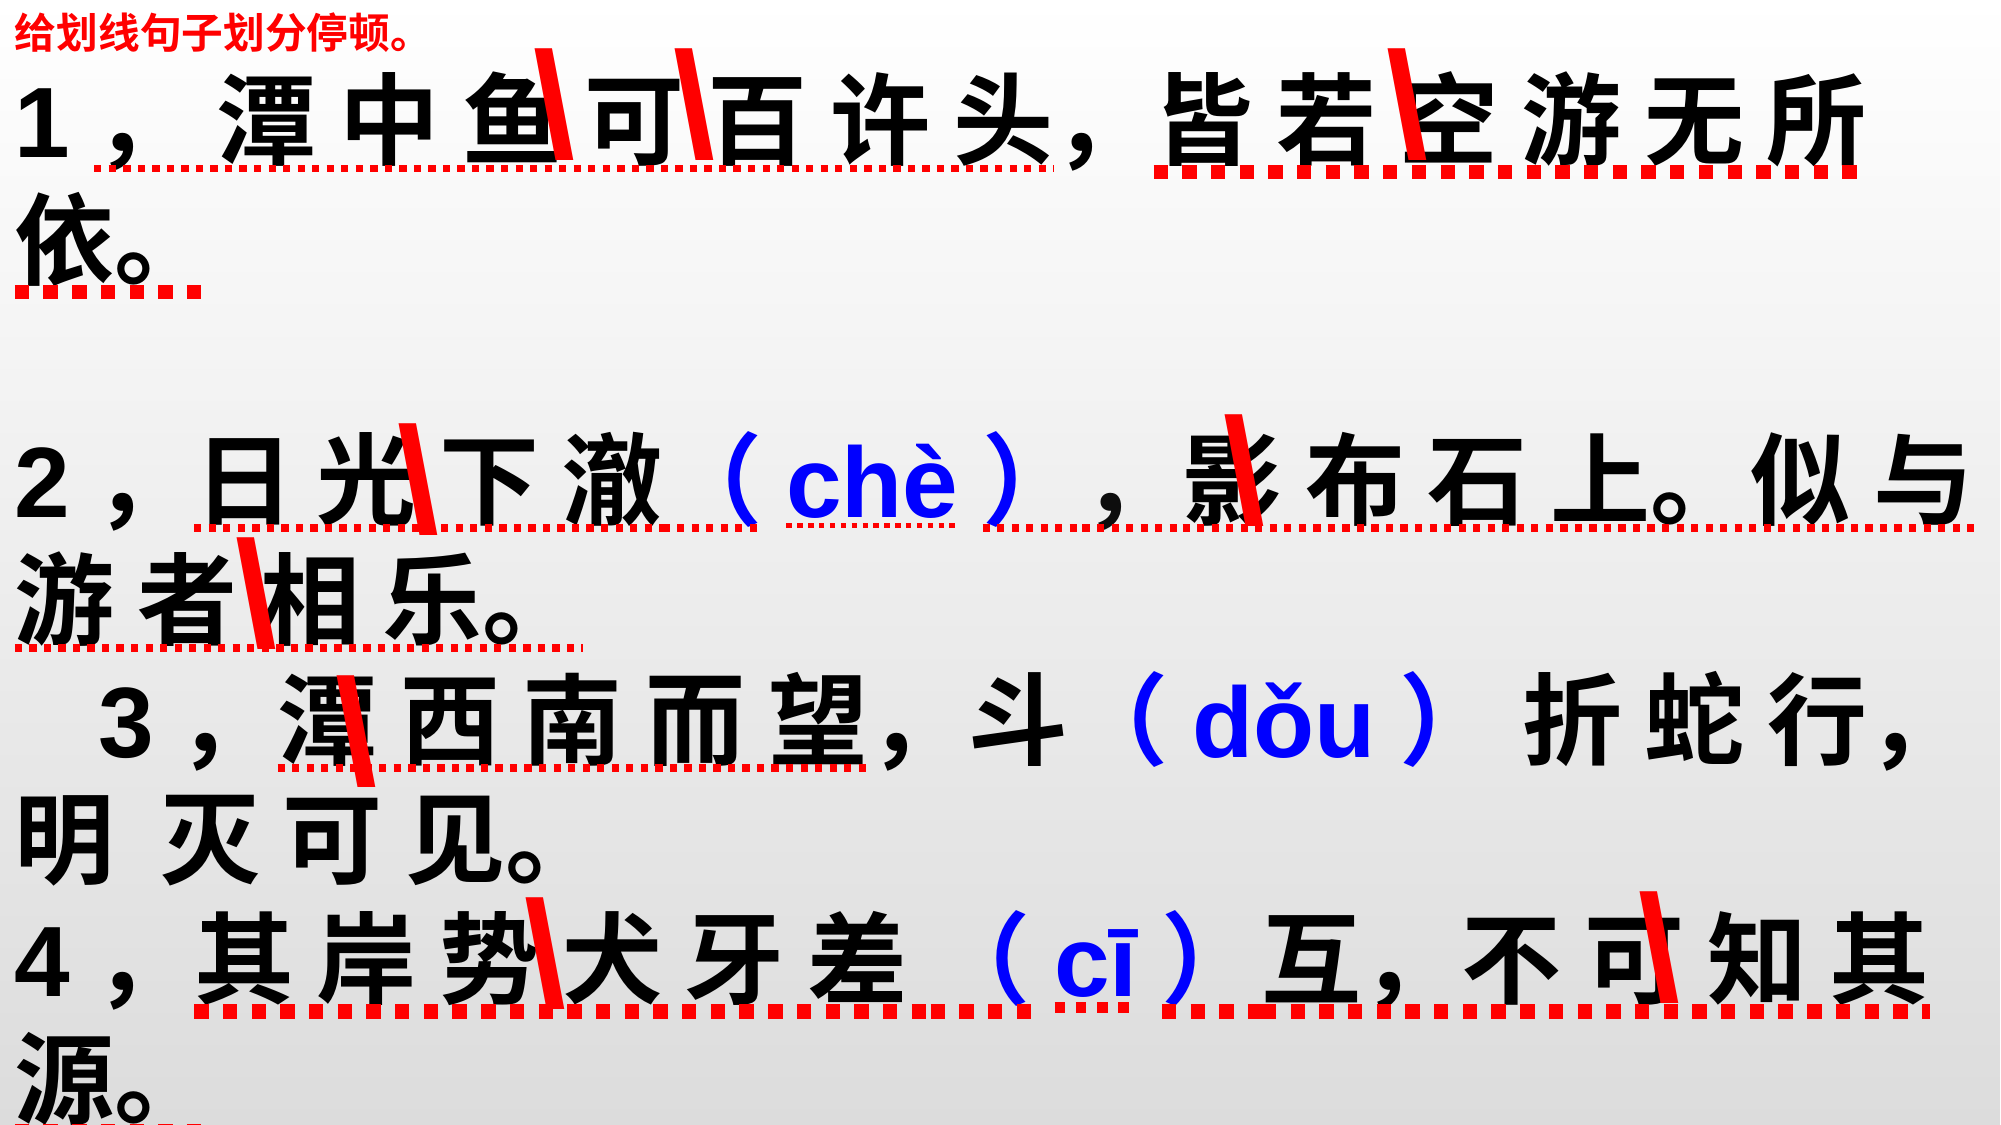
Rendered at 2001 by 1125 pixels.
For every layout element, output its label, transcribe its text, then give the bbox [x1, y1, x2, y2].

text_box \ [658, 0, 751, 195]
text_box \ [519, 0, 612, 195]
text_box \ [383, 375, 476, 570]
text_box \ [1372, 0, 1465, 195]
text_box \ [1624, 843, 1717, 1039]
text_box \ [320, 626, 414, 822]
text_box 给划线句子划分停顿。 1， 潭 中 鱼 可 百 许 头，皆 若 空 游 无 所 依。 2，日 光 下 澈（chè），影 布 石 上。似 与游 者 相 乐。 3，潭 西 南 而 望，斗（dǒu） 折 蛇 行，明 灭 可 见。 4，其 岸 势 犬 牙 差 （cī）互，不 可 知 其源。 [0, 0, 2000, 1125]
text_box \ [220, 488, 313, 684]
text_box \ [509, 848, 602, 1044]
text_box \ [1208, 366, 1301, 562]
